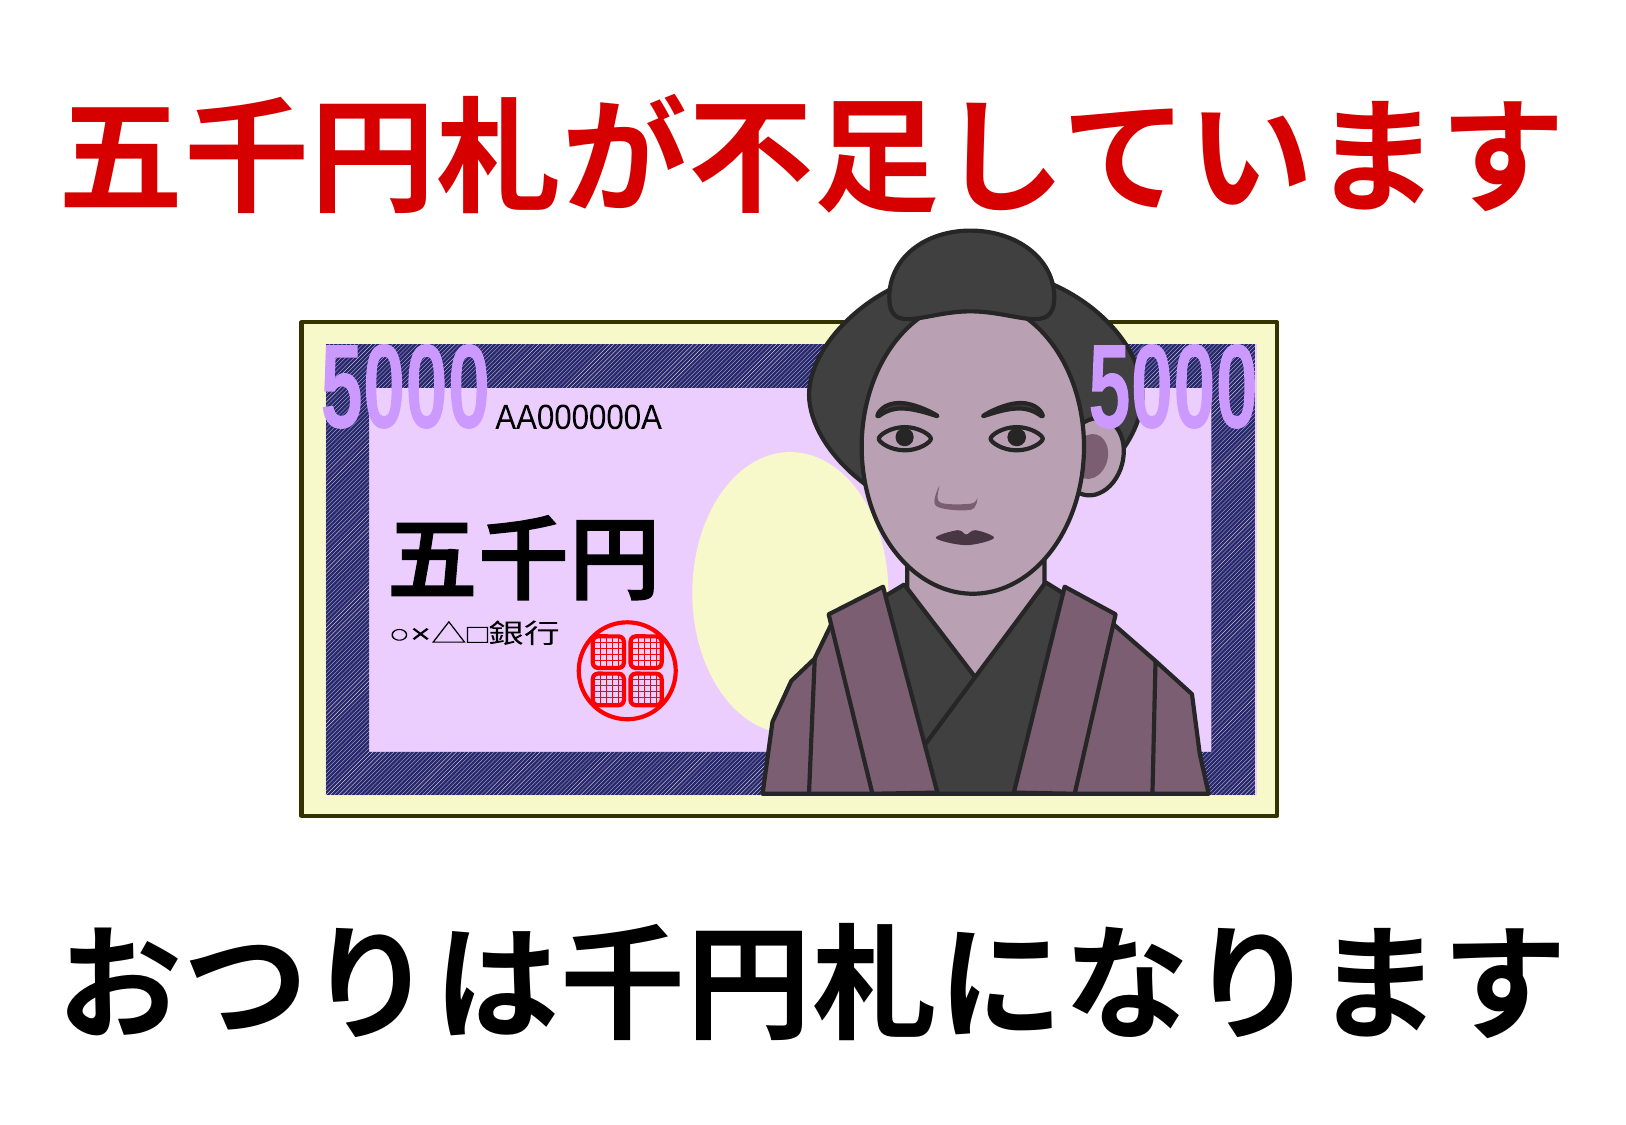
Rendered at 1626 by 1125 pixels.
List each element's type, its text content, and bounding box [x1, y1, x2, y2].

text_box 五千円札が不足しています [0, 69, 1625, 235]
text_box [301, 230, 1278, 816]
text_box おつりは千円札になります [0, 897, 1625, 1062]
